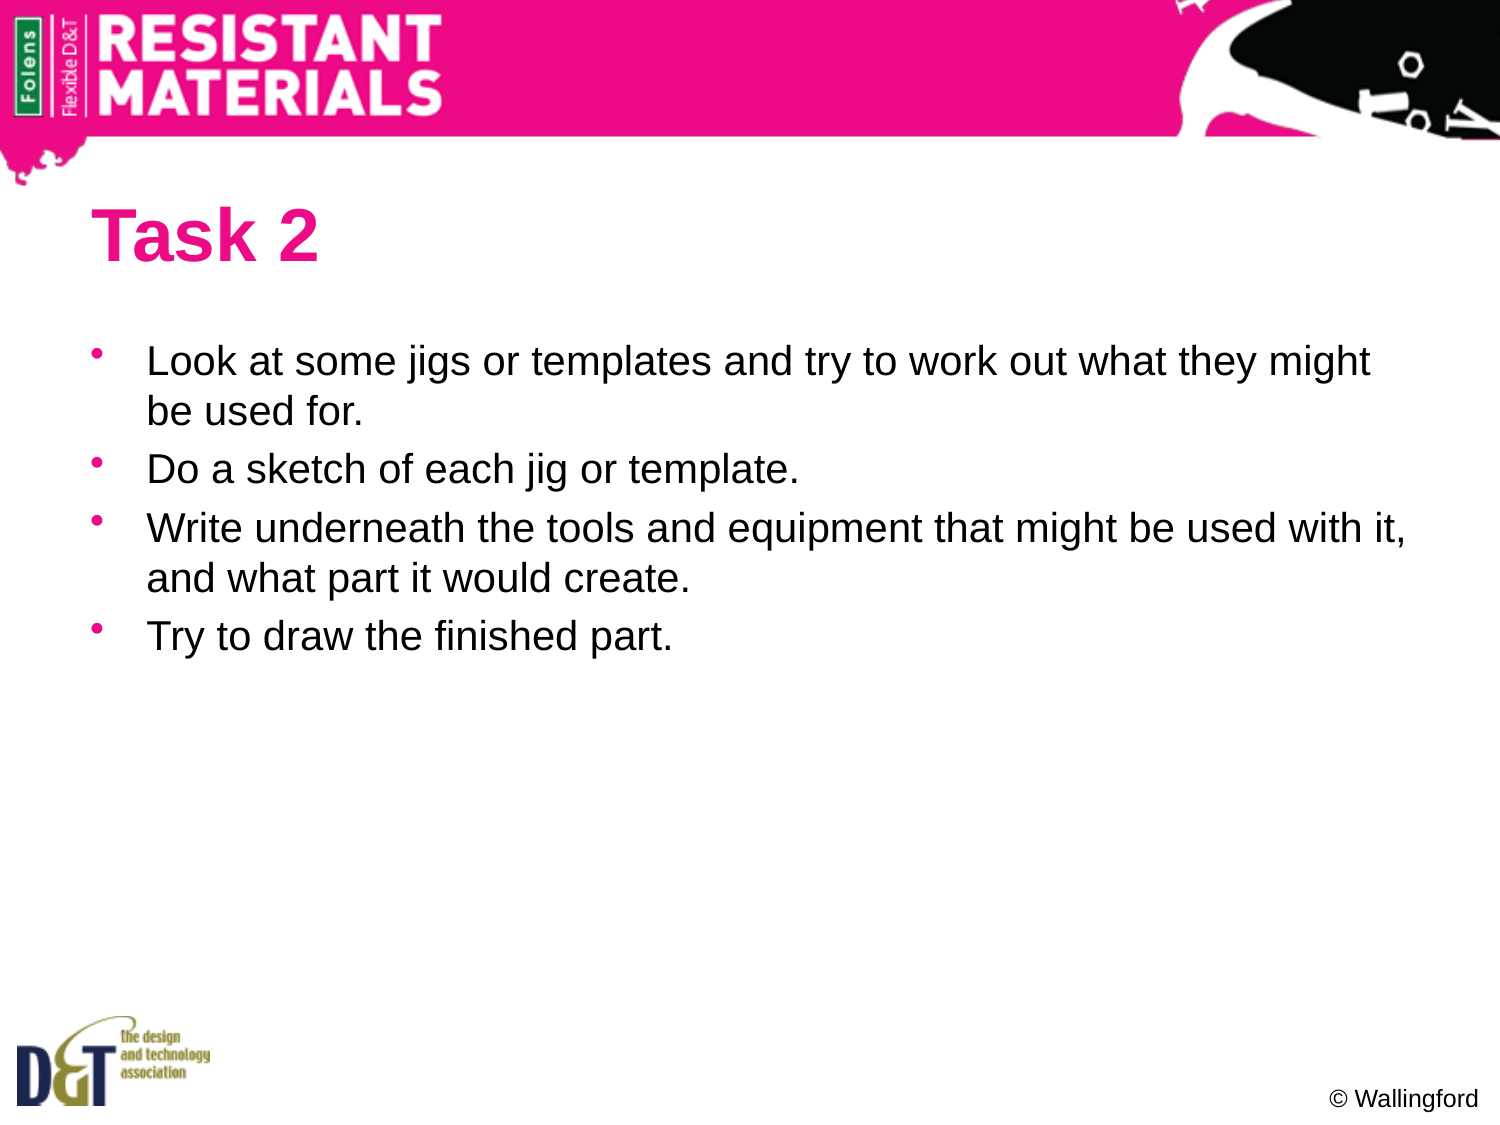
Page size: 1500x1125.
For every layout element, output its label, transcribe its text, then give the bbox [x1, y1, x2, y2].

title Task 2 [76, 160, 1427, 301]
list Look at some jigs or templates and try to work out what they might be used for. Do a sketch of each jig or template. Write underneath the tools and equipment that might be used with it, and what part it would create. Try to draw the finished part. [75, 326, 1425, 775]
footer © Wallingford [1257, 1074, 1495, 1125]
picture [0, 0, 1500, 1125]
